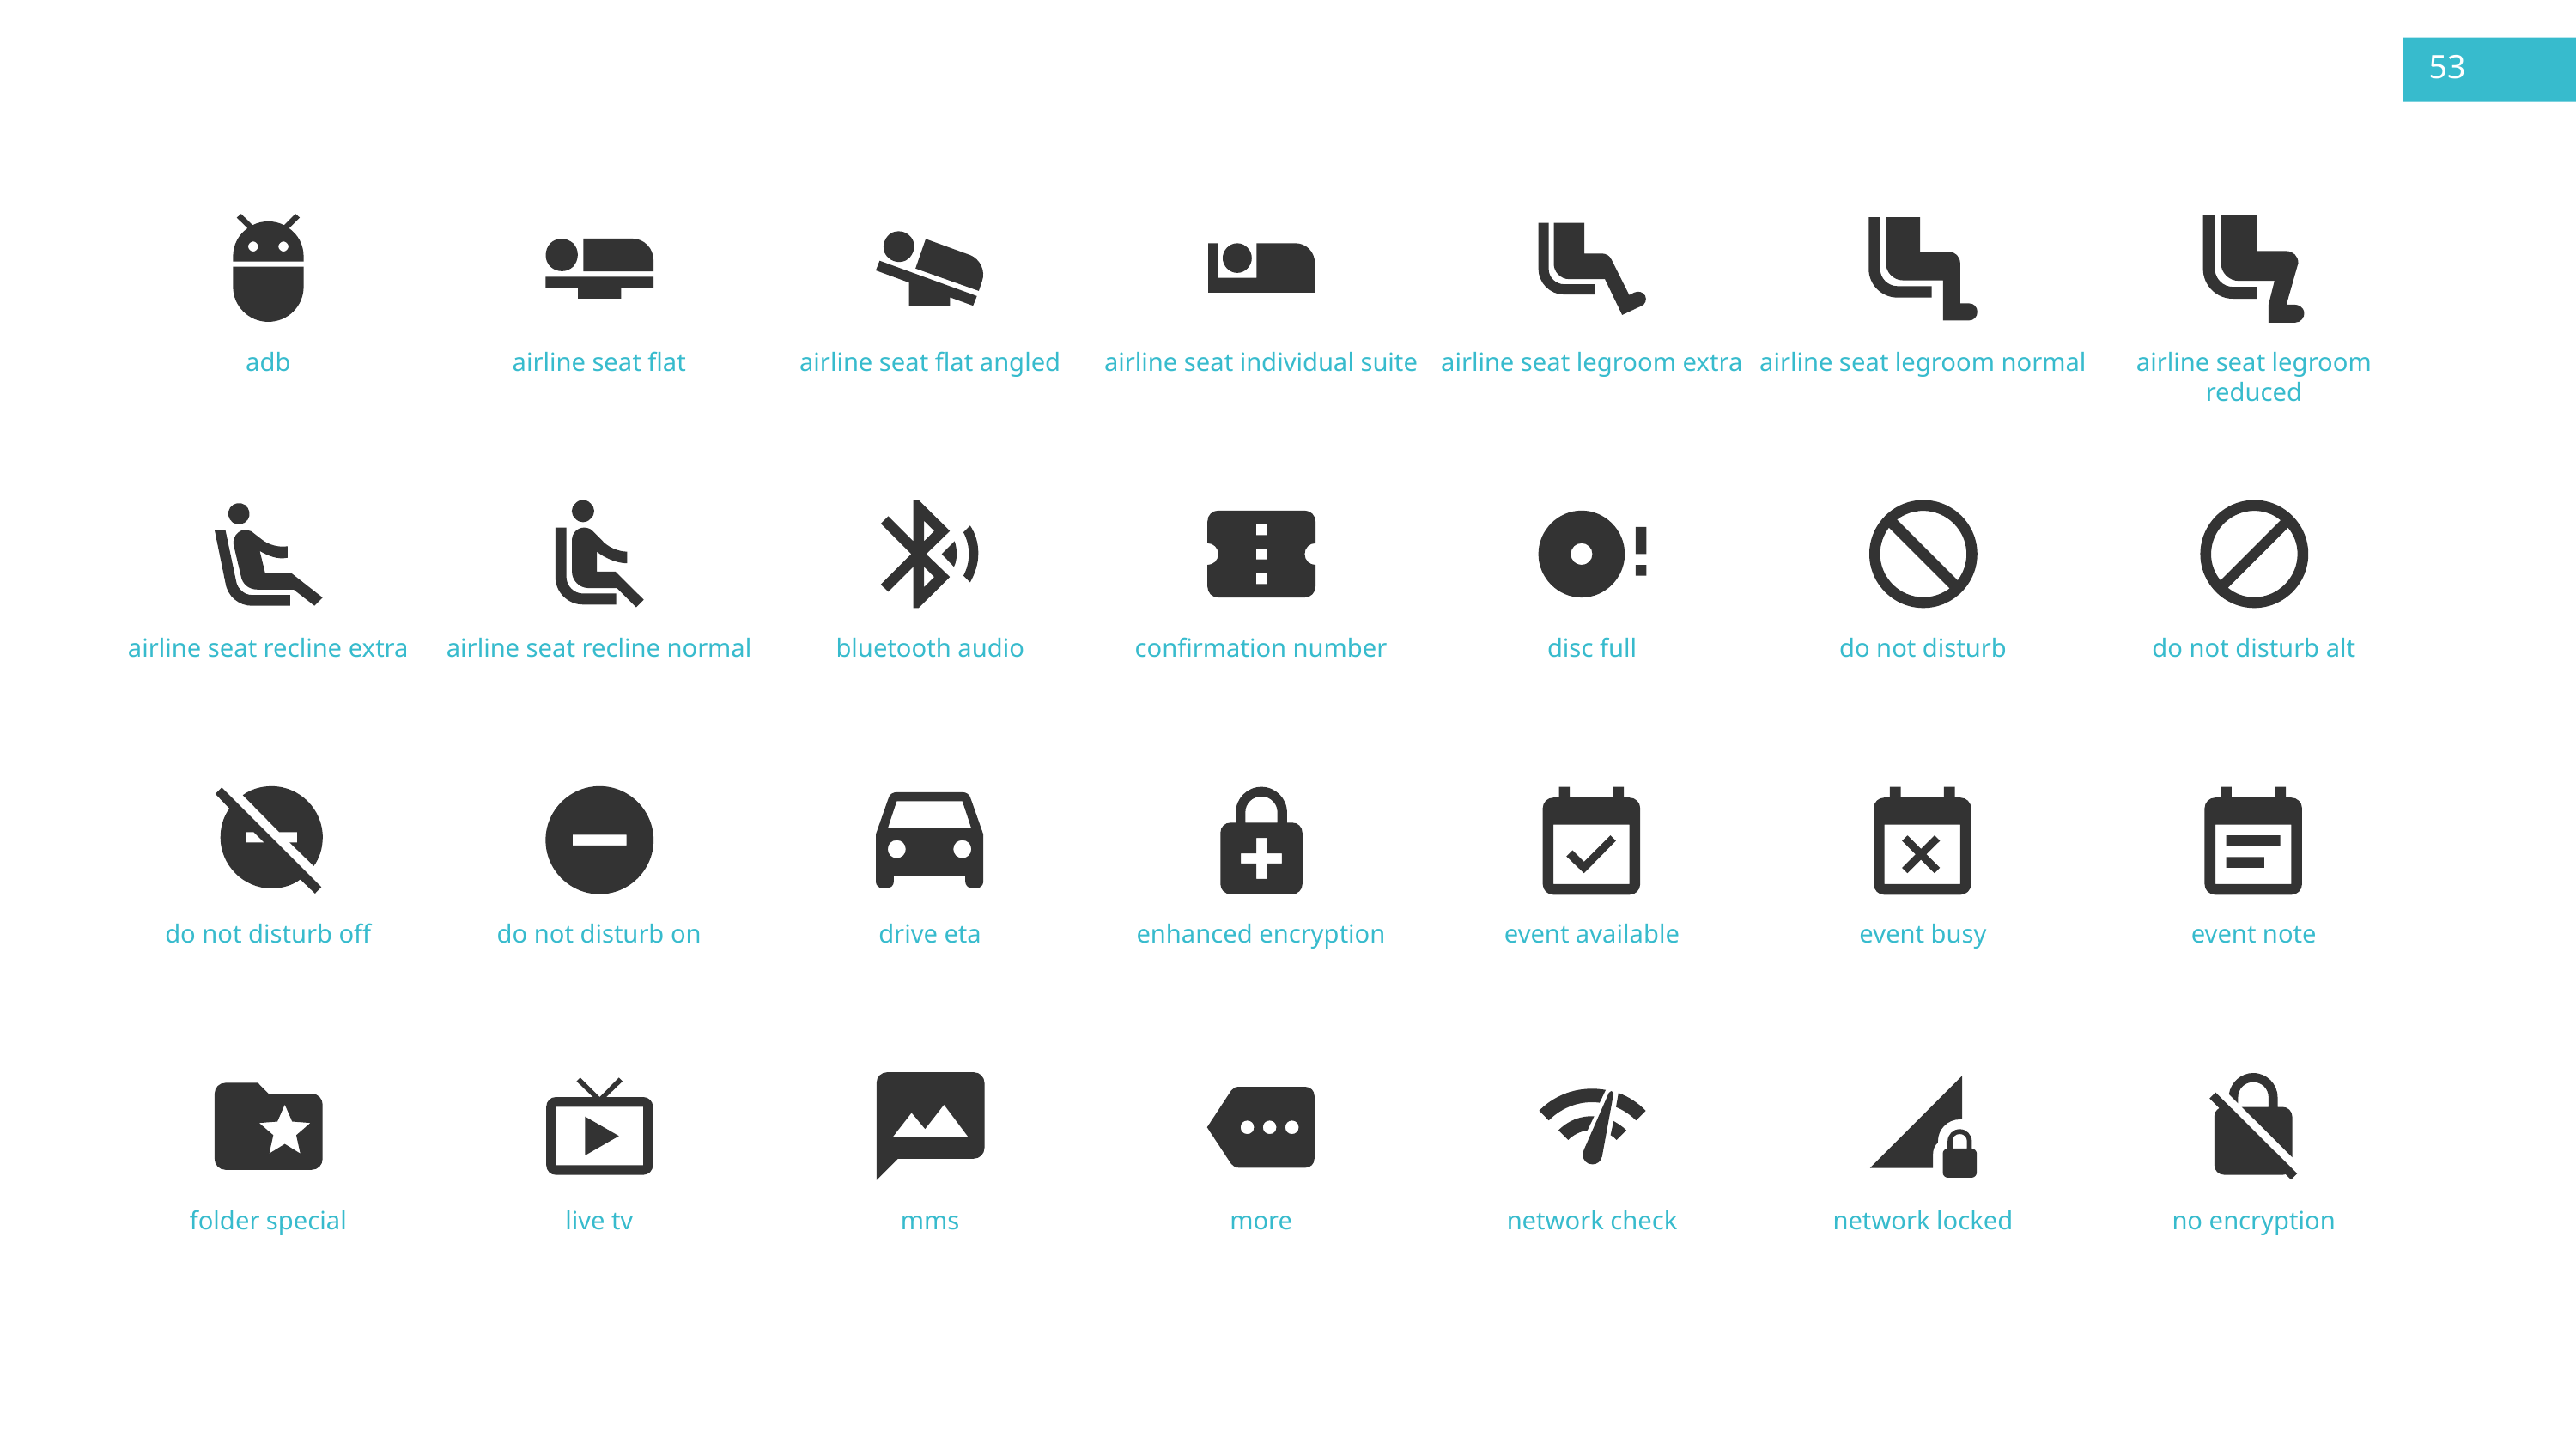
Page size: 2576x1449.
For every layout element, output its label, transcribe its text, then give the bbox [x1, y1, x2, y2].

text_box [2200, 500, 2309, 609]
text_box [1869, 1076, 1963, 1168]
text_box [242, 785, 323, 866]
text_box airline seat legroom reduced [2075, 339, 2433, 413]
text_box [1874, 786, 1971, 895]
text_box [571, 500, 595, 523]
text_box do not disturb alt [2075, 626, 2433, 669]
text_box [880, 500, 951, 609]
text_box [1583, 1091, 1614, 1165]
text_box [883, 231, 914, 263]
text_box [941, 541, 957, 567]
text_box [572, 527, 644, 608]
text_box [1538, 222, 1595, 295]
text_box [876, 791, 984, 888]
text_box [2202, 215, 2257, 300]
text_box airline seat recline extra [89, 626, 420, 669]
text_box [1869, 500, 1978, 609]
text_box more [1082, 1197, 1413, 1241]
text_box [214, 1082, 323, 1170]
text_box [1635, 526, 1647, 555]
text_box [1208, 243, 1315, 293]
text_box [876, 1072, 985, 1180]
text_box disc full [1413, 626, 1744, 669]
text_box [215, 787, 322, 894]
text_box [1539, 1088, 1607, 1121]
text_box [233, 266, 304, 322]
text_box [1616, 1093, 1646, 1121]
text_box do not disturb on [420, 912, 750, 955]
text_box [1558, 1116, 1595, 1140]
text_box [1610, 1120, 1627, 1140]
text_box event note [2075, 912, 2433, 955]
text_box [1635, 565, 1647, 576]
text_box [233, 214, 304, 262]
text_box no encryption [2075, 1197, 2433, 1241]
text_box folder special [89, 1197, 420, 1241]
text_box do not disturb [1744, 626, 2075, 669]
text_box [1553, 222, 1646, 315]
text_box [233, 530, 323, 606]
text_box network check [1413, 1197, 1744, 1241]
text_box [1207, 510, 1316, 598]
text_box [545, 239, 578, 271]
text_box [546, 1077, 653, 1175]
text_box [915, 239, 984, 291]
text_box do not disturb off [89, 912, 420, 955]
text_box [963, 525, 979, 583]
text_box [2221, 215, 2305, 323]
text_box [545, 785, 654, 894]
text_box [1942, 1129, 1978, 1178]
text_box airline seat flat [420, 339, 750, 383]
text_box live tv [420, 1197, 750, 1241]
text_box bluetooth audio [750, 626, 1082, 669]
text_box [2204, 786, 2302, 895]
text_box airline seat recline normal [420, 626, 750, 669]
text_box [1538, 510, 1625, 598]
text_box [1206, 1087, 1315, 1168]
text_box [583, 238, 654, 272]
text_box [2209, 1092, 2298, 1180]
text_box [555, 527, 617, 605]
text_box confirmation number [1082, 626, 1413, 669]
text_box [2228, 1073, 2293, 1158]
text_box event busy [1744, 912, 2075, 955]
text_box [545, 276, 654, 299]
text_box network locked [1744, 1197, 2075, 1241]
text_box enhanced encryption [1082, 912, 1413, 955]
text_box [228, 503, 250, 524]
text_box airline seat individual suite [1082, 339, 1413, 383]
text_box [876, 260, 977, 306]
text_box [1868, 217, 1932, 298]
text_box drive eta [750, 912, 1082, 955]
text_box adb [89, 339, 420, 383]
text_box airline seat flat angled [750, 339, 1082, 383]
text_box airline seat legroom normal [1744, 339, 2075, 383]
text_box mms [750, 1197, 1082, 1241]
text_box event available [1413, 912, 1744, 955]
slide_number 53 [2415, 35, 2502, 100]
text_box airline seat legroom extra [1413, 339, 1744, 383]
text_box [1886, 217, 1978, 321]
text_box [1220, 786, 1303, 894]
text_box [1542, 786, 1641, 895]
text_box [214, 530, 290, 606]
